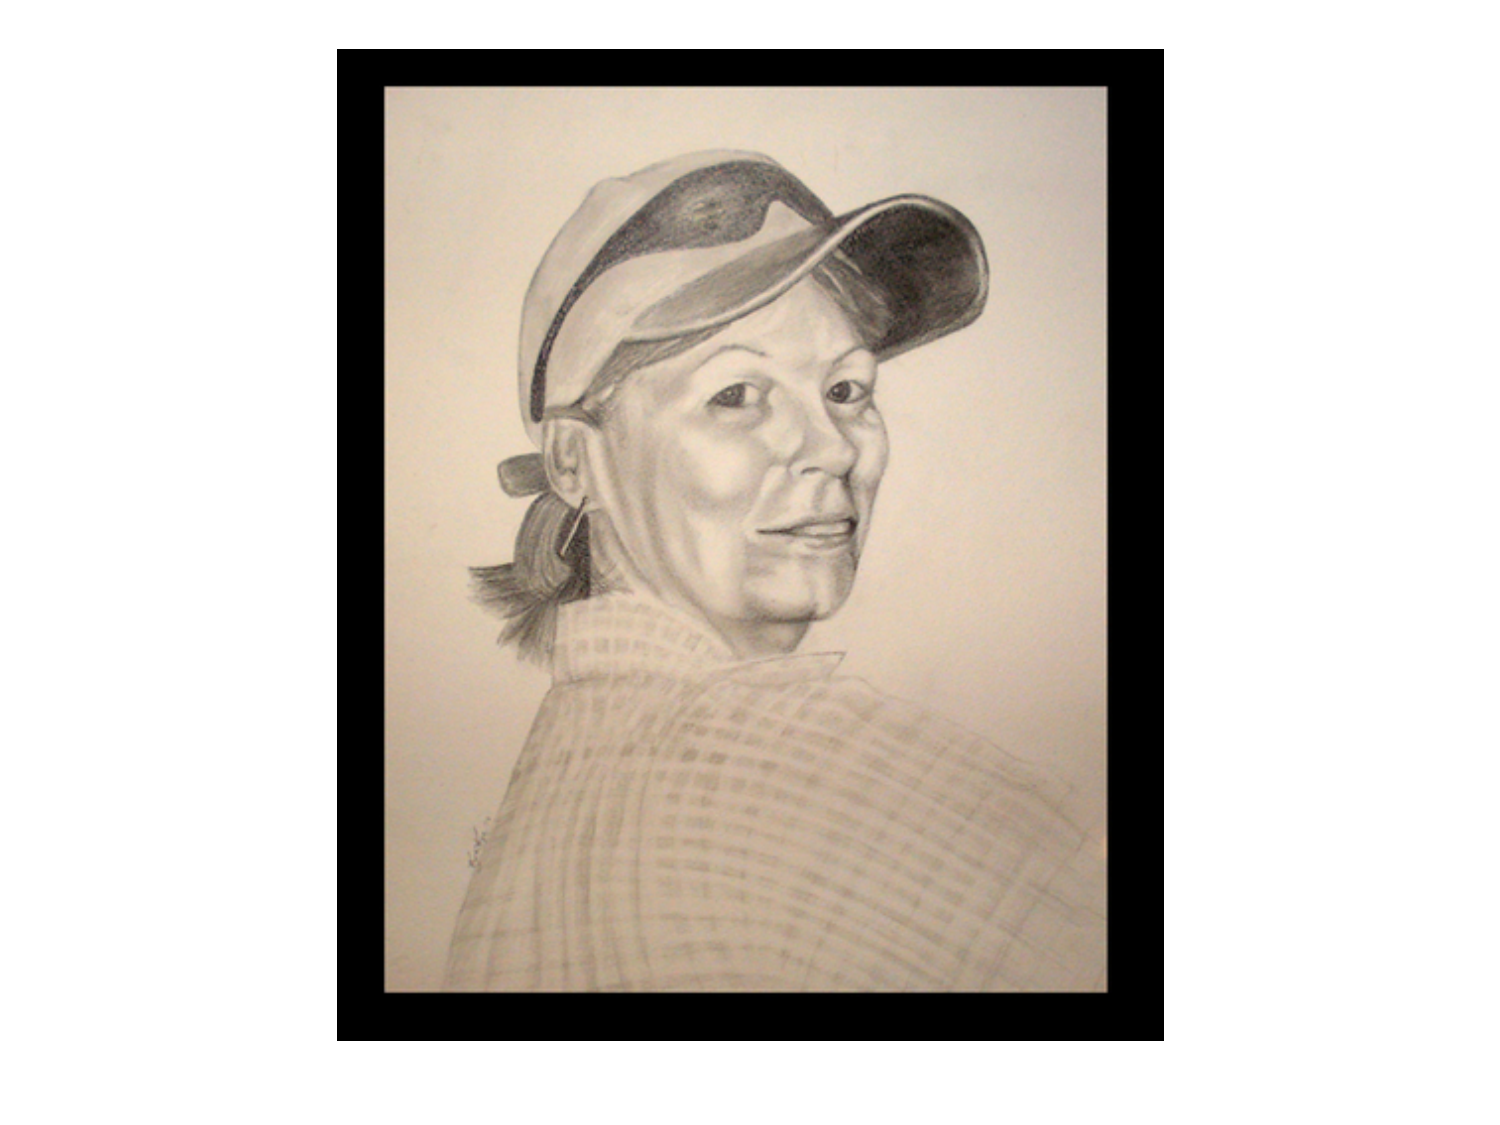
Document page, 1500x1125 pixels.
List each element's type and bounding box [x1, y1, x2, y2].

picture [337, 49, 1165, 1042]
